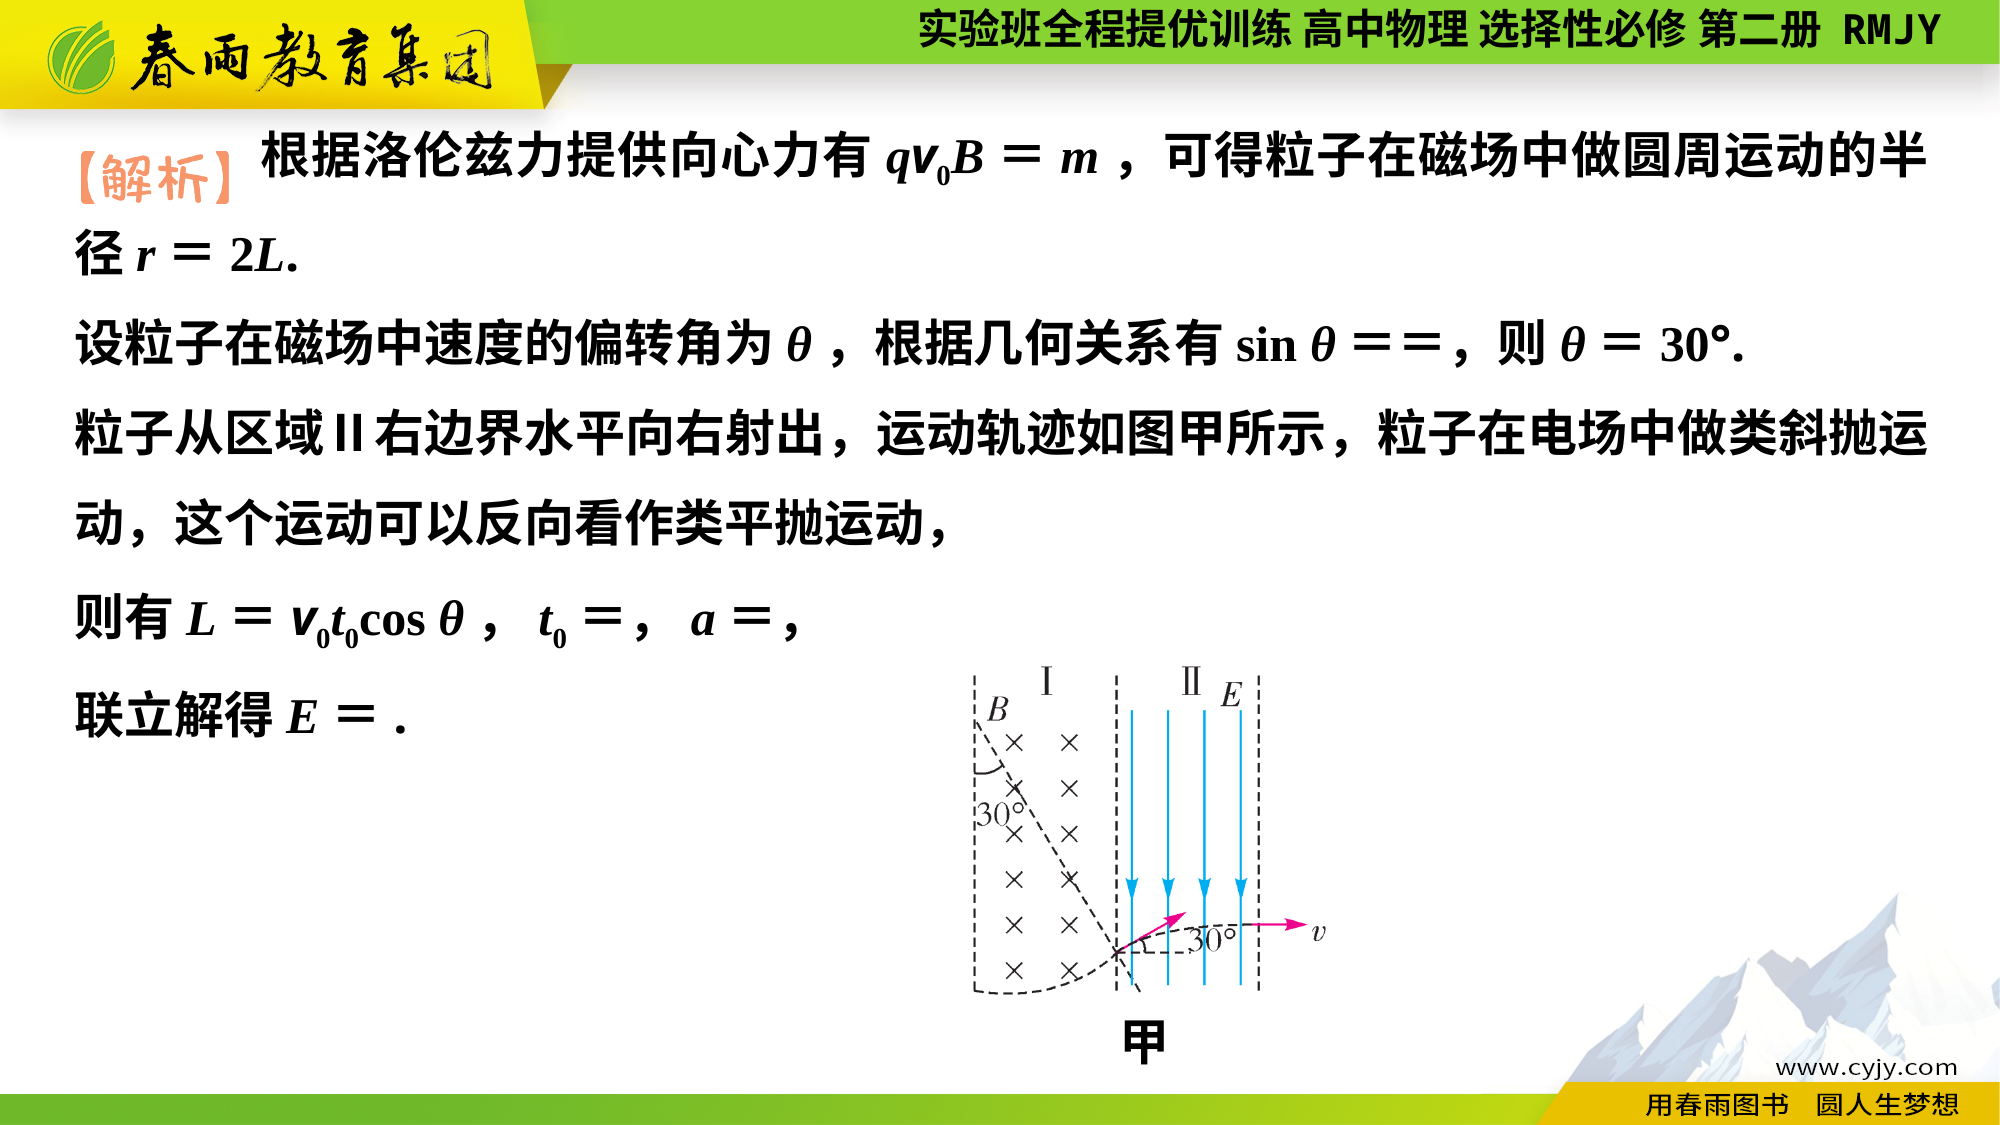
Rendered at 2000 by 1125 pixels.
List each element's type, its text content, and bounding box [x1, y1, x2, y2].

picture [0, 0, 2000, 1125]
text_box 甲 [1104, 1011, 1185, 1078]
